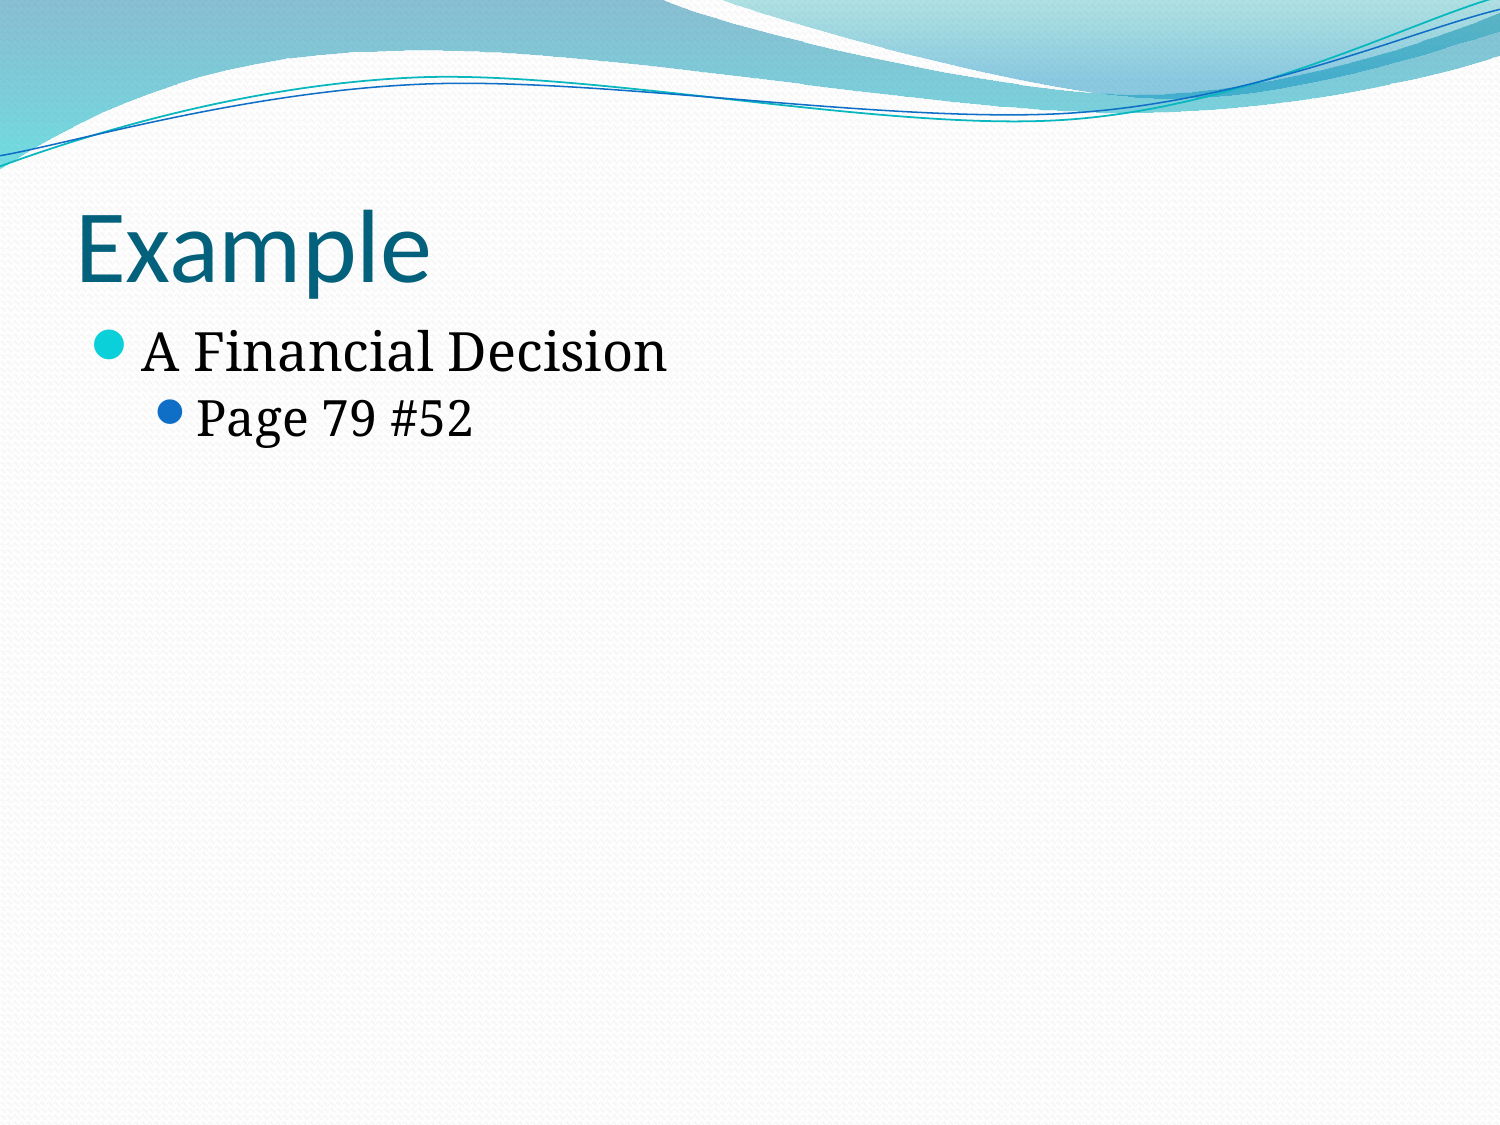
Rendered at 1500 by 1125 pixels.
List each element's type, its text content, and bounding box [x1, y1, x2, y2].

list A Financial Decision Page 79 #52 [75, 317, 1425, 1038]
title Example [75, 115, 1425, 303]
